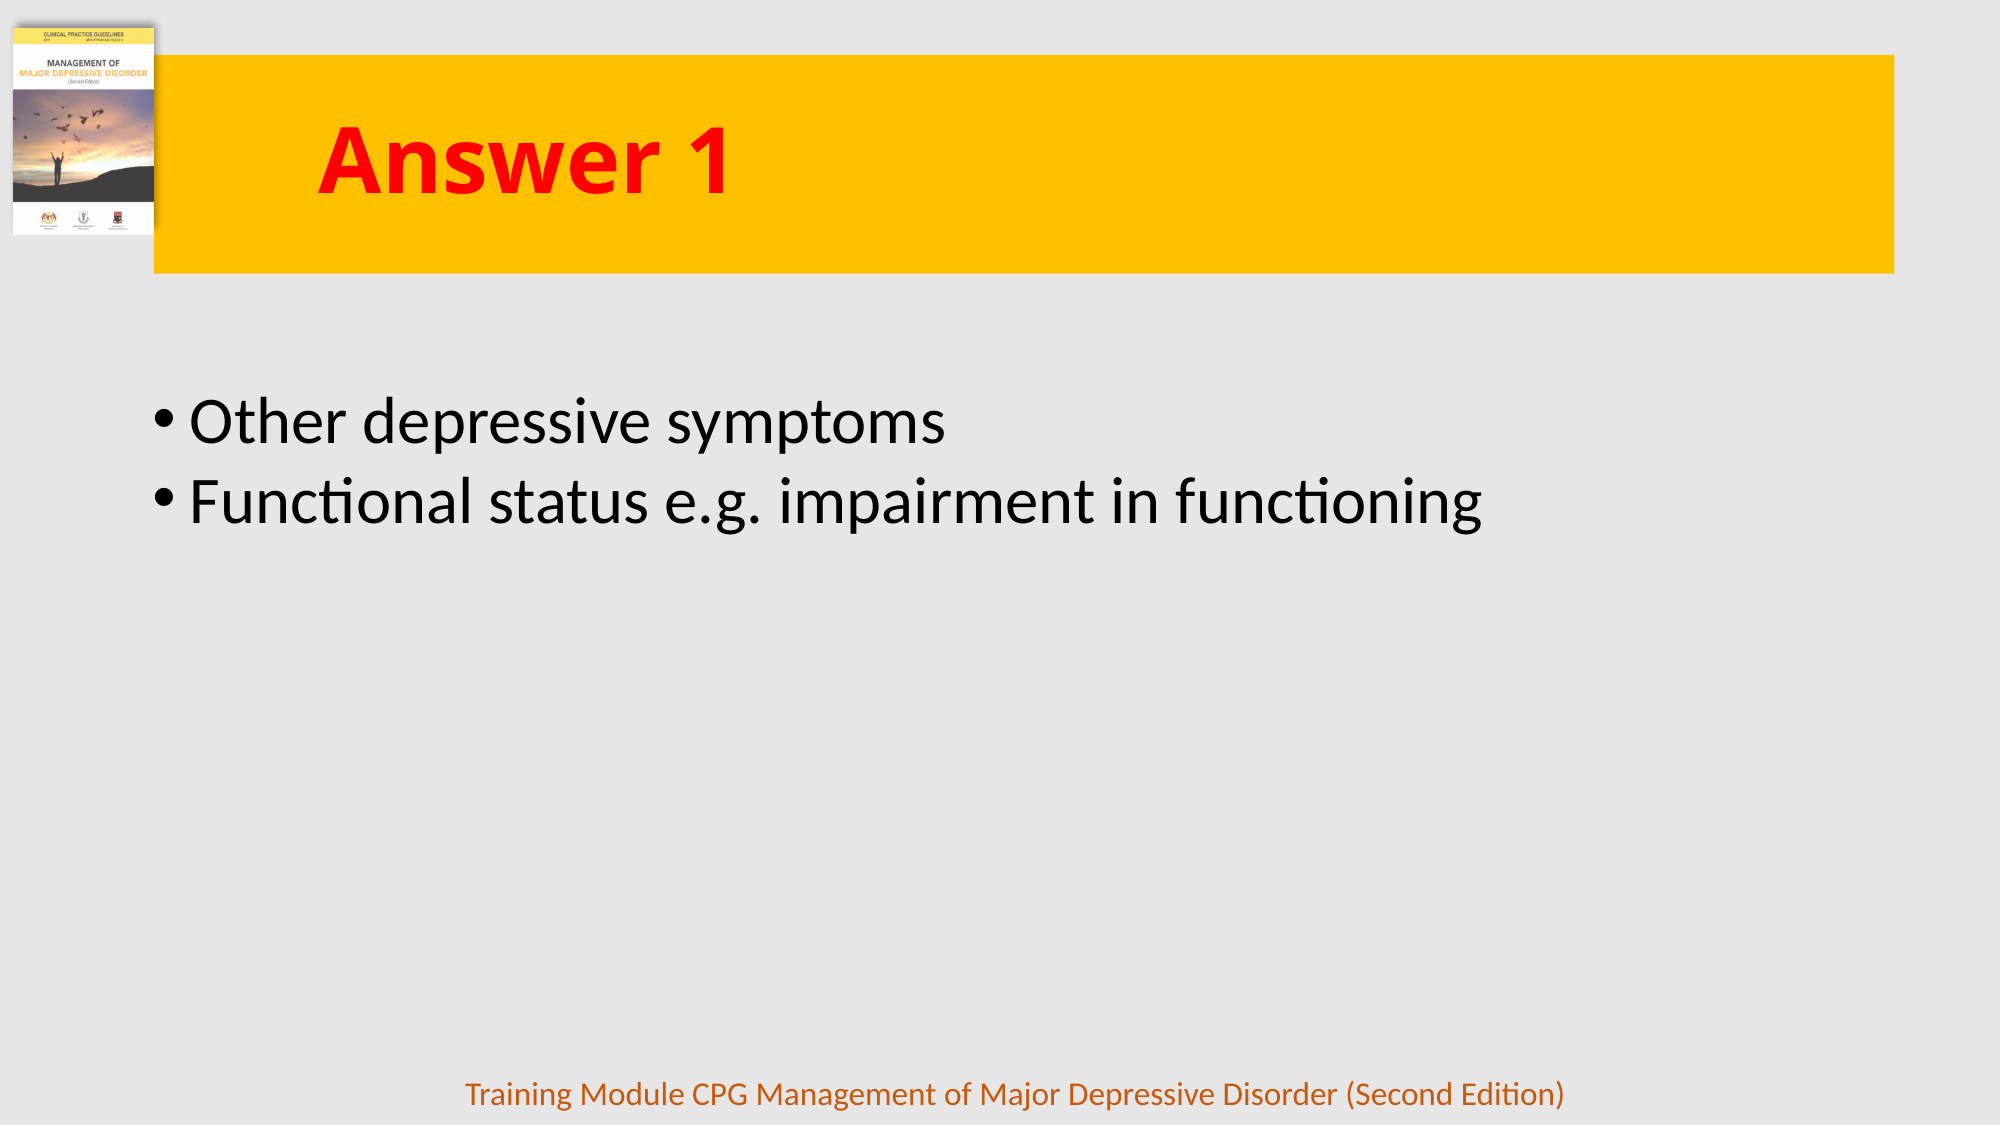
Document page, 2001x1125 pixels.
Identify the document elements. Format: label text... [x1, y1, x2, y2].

text_box Training Module CPG Management of Major Depressive Disorder (Second Edition) [450, 1065, 1832, 1120]
picture [13, 28, 154, 235]
list Other depressive symptoms Functional status e.g. impairment in functioning [137, 299, 1863, 1014]
title Answer 1 [153, 54, 1895, 274]
